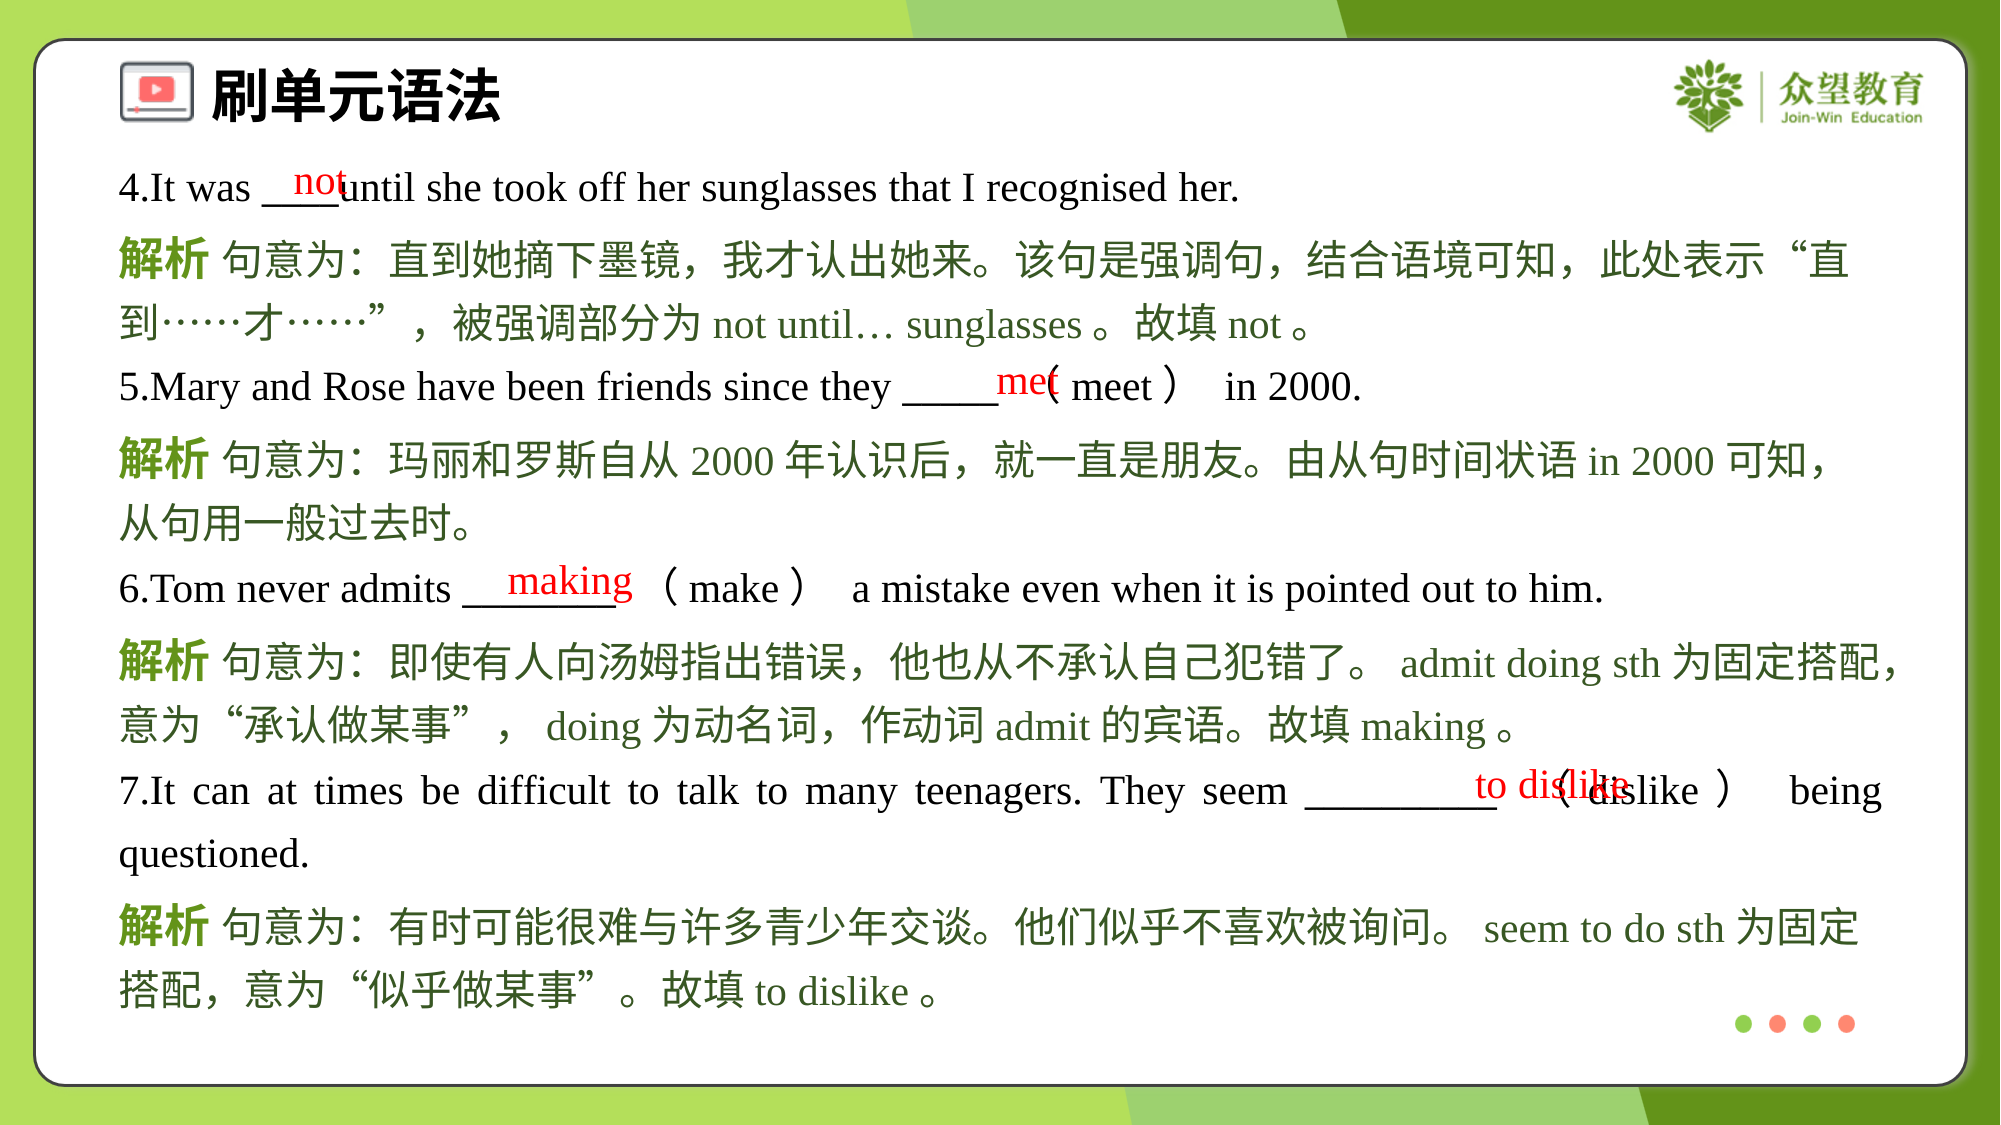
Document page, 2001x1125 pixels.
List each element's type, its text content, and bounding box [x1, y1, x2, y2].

text_box met [991, 339, 1064, 398]
text_box 解析 句意为：即使有人向汤姆指出错误，他也从不承认自己犯错了。admit doing sth为固定搭配，意为“承认做某事”，doing为动名词，作动词admit的宾语。故填making。 [118, 617, 1883, 745]
text_box 6.Tom never admits ________ （make） a mistake even when it is pointed out to him. [118, 548, 1883, 606]
text_box not [289, 140, 352, 199]
text_box 解析 句意为：有时可能很难与许多青少年交谈。他们似乎不喜欢被询问。seem to do sth为固定搭配，意为“似乎做某事”。故填to dislike。 [118, 882, 1883, 1009]
text_box 4.It was ____until she took off her sunglasses that I recognised her. [118, 146, 1883, 204]
text_box 7.It can at times be difficult to talk to many teenagers. They seem __________ （dislike） being questioned. [118, 750, 1883, 871]
text_box 解析 句意为：直到她摘下墨镜，我才认出她来。该句是强调句，结合语境可知，此处表示“直到……才……”，被强调部分为not until… sunglasses。故填not。 [118, 215, 1883, 342]
text_box making [503, 539, 638, 598]
text_box 解析 句意为：玛丽和罗斯自从2000年认识后，就一直是朋友。由从句时间状语in 2000可知，从句用一般过去时。 [118, 415, 1883, 543]
text_box 5.Mary and Rose have been friends since they _____ （meet） in 2000. [118, 346, 1883, 404]
picture [0, 0, 2000, 1125]
text_box to dislike [1465, 744, 1639, 802]
